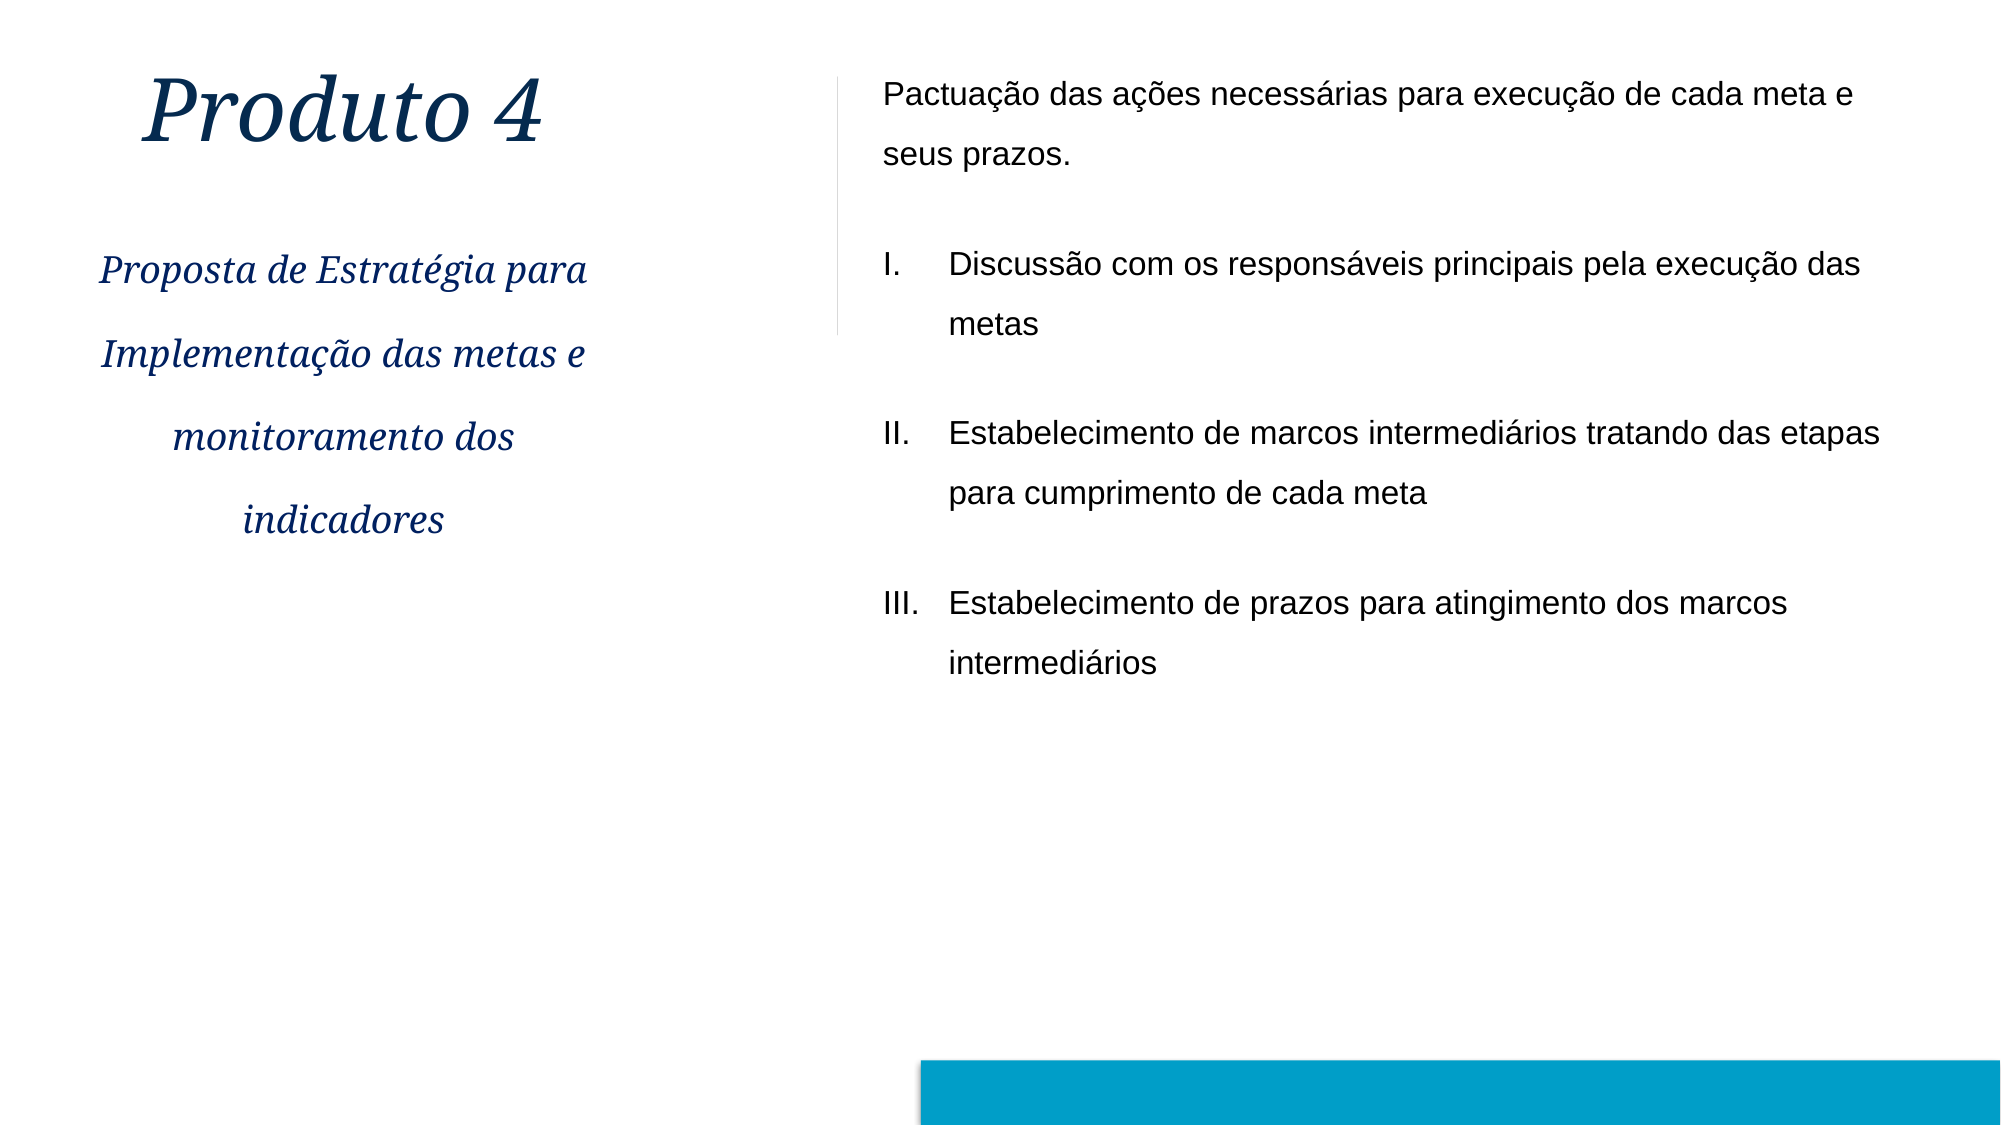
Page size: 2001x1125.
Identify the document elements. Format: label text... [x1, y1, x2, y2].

text_box Proposta de Estratégia para Implementação das metas e monitoramento dos indicadores [80, 200, 607, 549]
text_box Produto 4 [48, 68, 639, 167]
text_box Pactuação das ações necessárias para execução de cada meta e seus prazos. Discussão com os responsáveis principais pela execução das metas Estabelecimento de marcos intermediários tratando das etapas para cumprimento de cada meta Estabelecimento de prazos para atingimento dos marcos intermediários [868, 44, 1940, 689]
